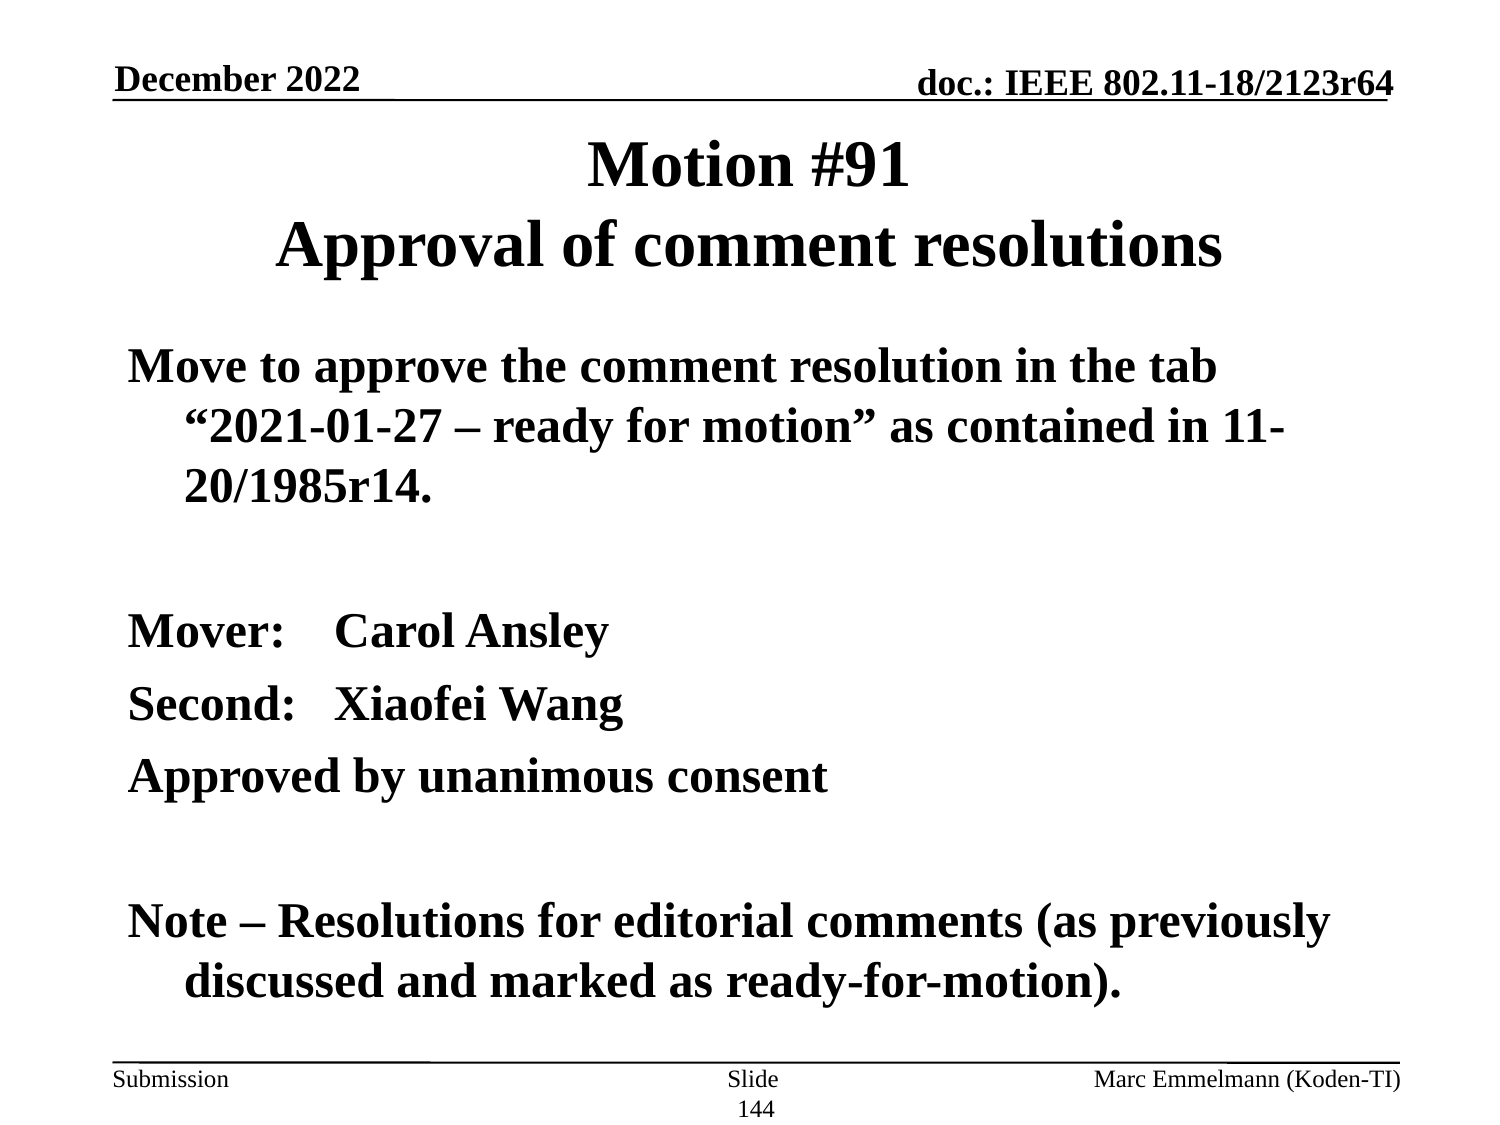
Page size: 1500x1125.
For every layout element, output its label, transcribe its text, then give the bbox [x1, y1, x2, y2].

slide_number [114, 54, 423, 100]
list Move to approve the comment resolution in the tab “2021-01-27 – ready for motion” as contained in 11-20/1985r14. Mover: Carol Ansley Second: Xiaofei Wang Approved by unanimous consent Note – Resolutions for editorial comments (as previously discussed and marked as ready-for-motion). [112, 324, 1388, 1000]
title Motion #91 Approval of comment resolutions [112, 112, 1388, 288]
footer Marc Emmelmann (Koden-TI) [878, 1061, 1402, 1093]
slide_number Slide 144 [712, 1061, 800, 1123]
